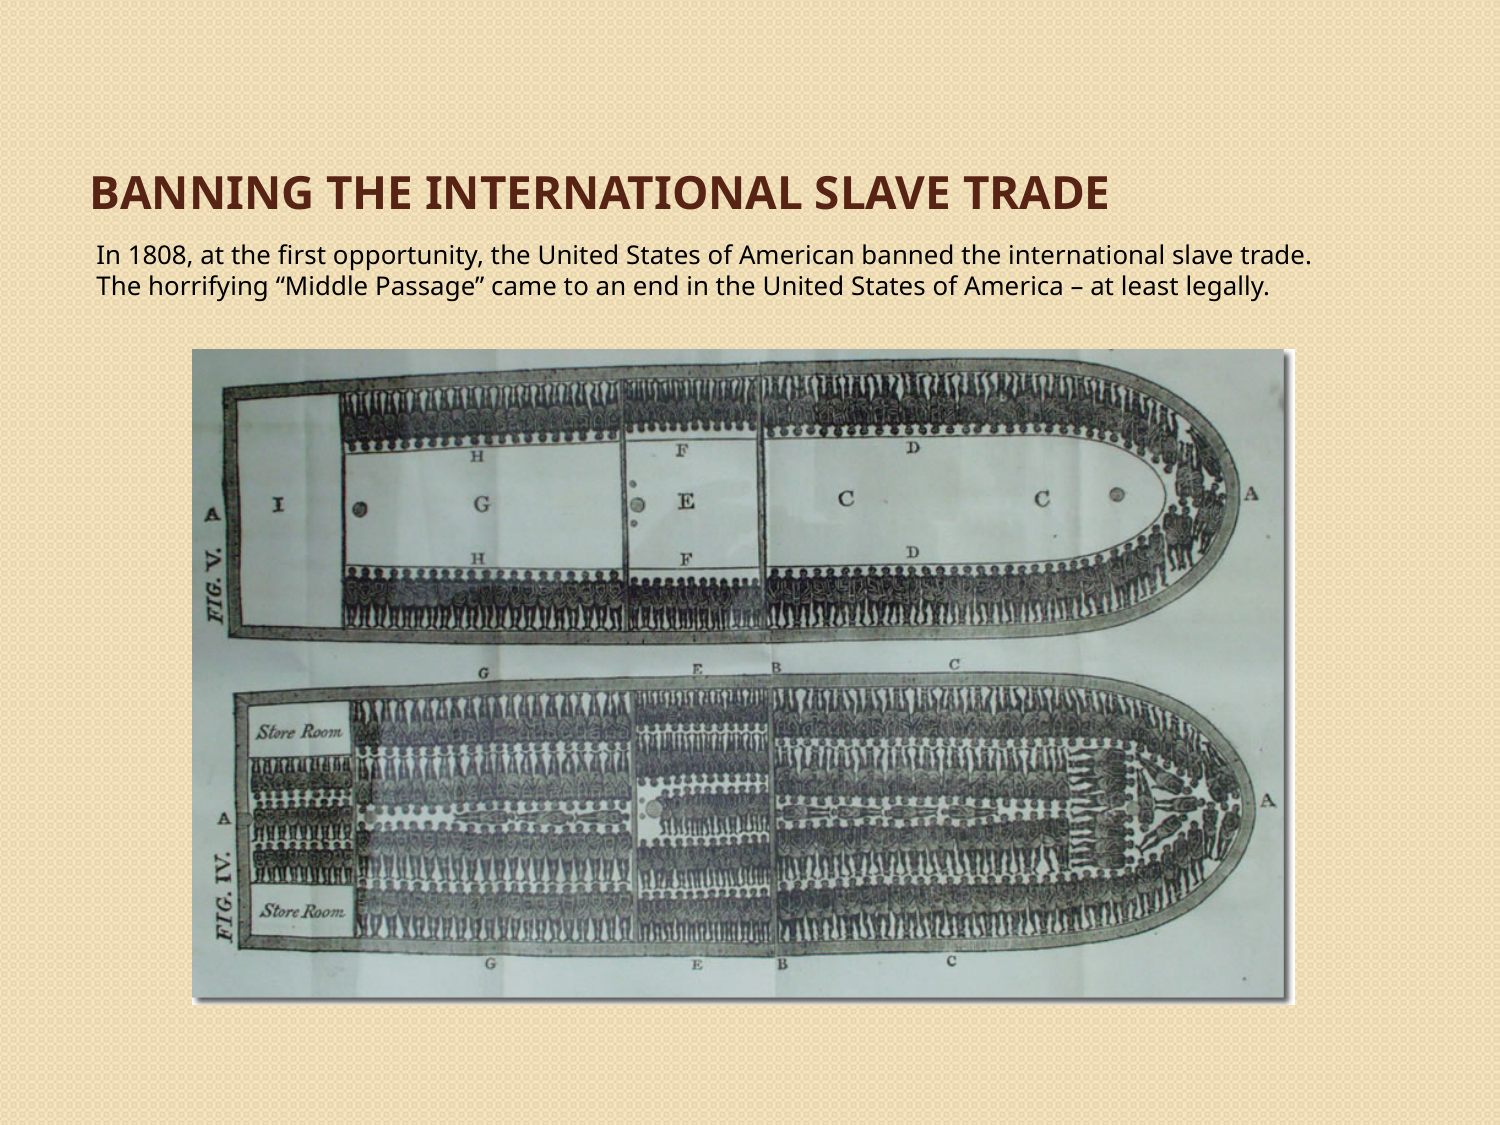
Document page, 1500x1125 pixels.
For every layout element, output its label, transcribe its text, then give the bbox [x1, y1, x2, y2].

list In 1808, at the first opportunity, the United States of American banned the international slave trade. The horrifying “Middle Passage” came to an end in the United States of America – at least legally. [75, 230, 1338, 313]
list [192, 349, 1295, 1006]
title Banning the International Slave Trade [75, 35, 1263, 227]
